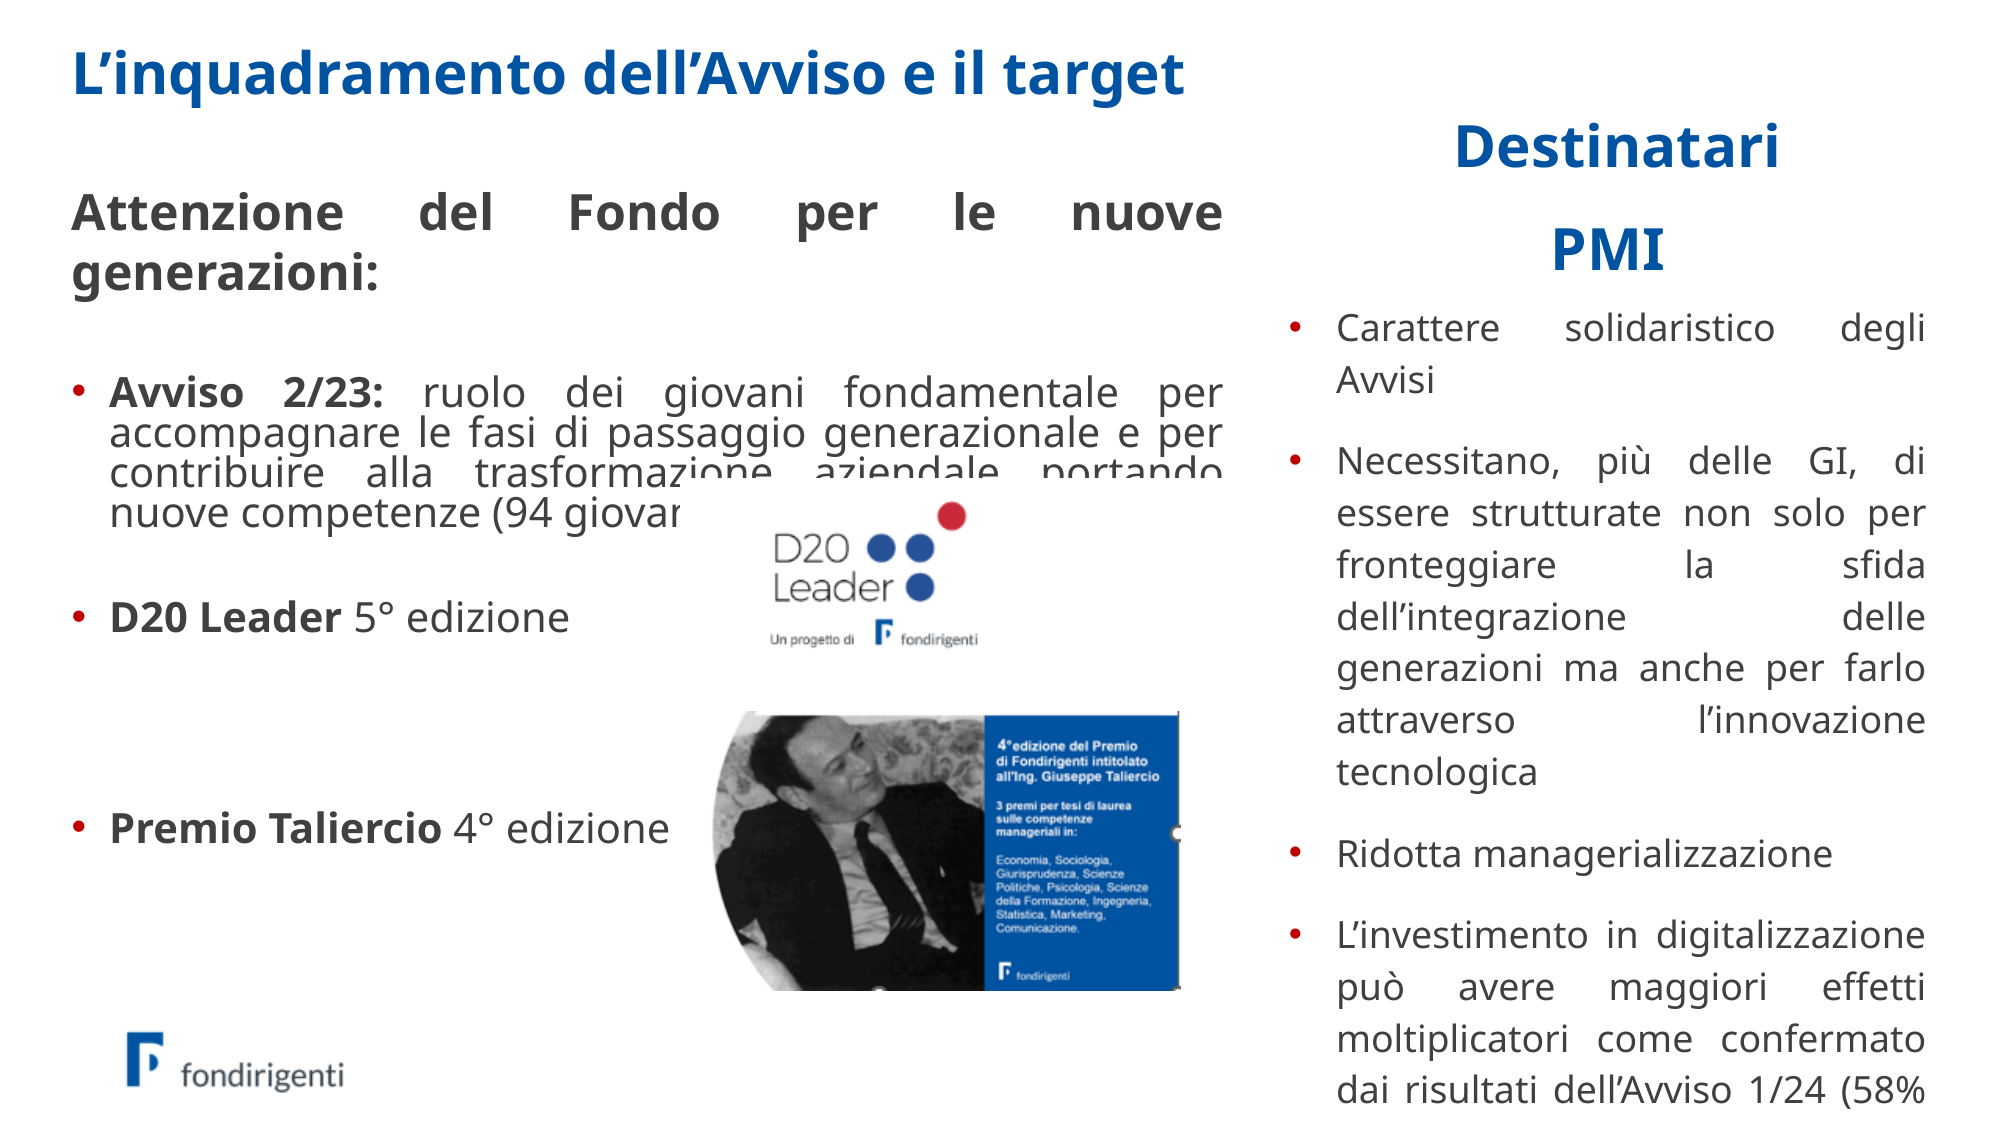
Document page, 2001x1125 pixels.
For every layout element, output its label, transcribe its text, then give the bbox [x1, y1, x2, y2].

picture [680, 478, 1225, 687]
picture [689, 711, 1181, 991]
text_box Destinatari [1307, 102, 1929, 187]
text_box PMI Carattere solidaristico degli Avvisi Necessitano, più delle GI, di essere strutturate non solo per fronteggiare la sfida dell’integrazione delle generazioni ma anche per farlo attraverso l’innovazione tecnologica Ridotta managerializzazione L’investimento in digitalizzazione può avere maggiori effetti moltiplicatori come confermato dai risultati dell’Avviso 1/24 (58% dei 1128 Piani presentati sono di PMI) [1274, 204, 1942, 1125]
list Attenzione del Fondo per le nuove generazioni: Avviso 2/23: ruolo dei giovani fondamentale per accompagnare le fasi di passaggio generazionale e per contribuire alla trasformazione aziendale portando nuove competenze (94 giovani dirigenti coinvolti). D20 Leader 5° edizione Premio Taliercio 4° edizione [71, 113, 1225, 1025]
title L’inquadramento dell’Avviso e il target [71, 24, 1799, 107]
picture [61, 978, 381, 1119]
